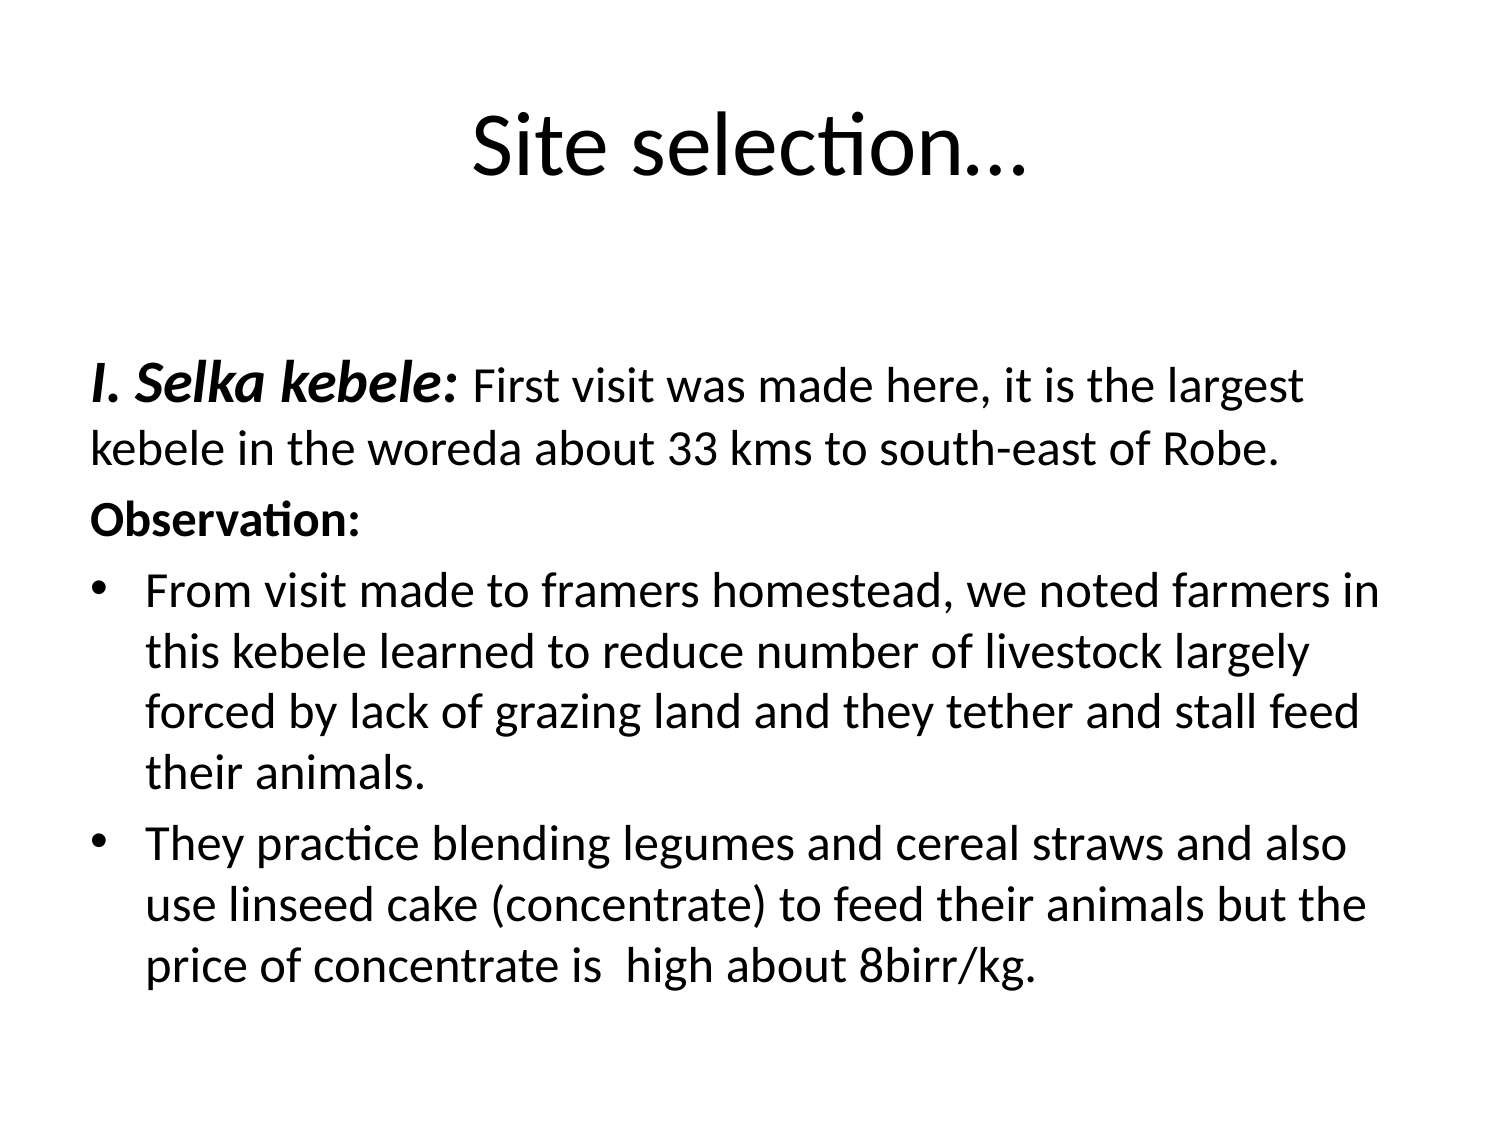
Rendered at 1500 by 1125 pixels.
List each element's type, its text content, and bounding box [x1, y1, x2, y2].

title Site selection… [75, 45, 1425, 233]
list I. Selka kebele: First visit was made here, it is the largest kebele in the woreda about 33 kms to south-east of Robe. Observation: From visit made to framers homestead, we noted farmers in this kebele learned to reduce number of livestock largely forced by lack of grazing land and they tether and stall feed their animals. They practice blending legumes and cereal straws and also use linseed cake (concentrate) to feed their animals but the price of concentrate is high about 8birr/kg. [75, 262, 1425, 1005]
